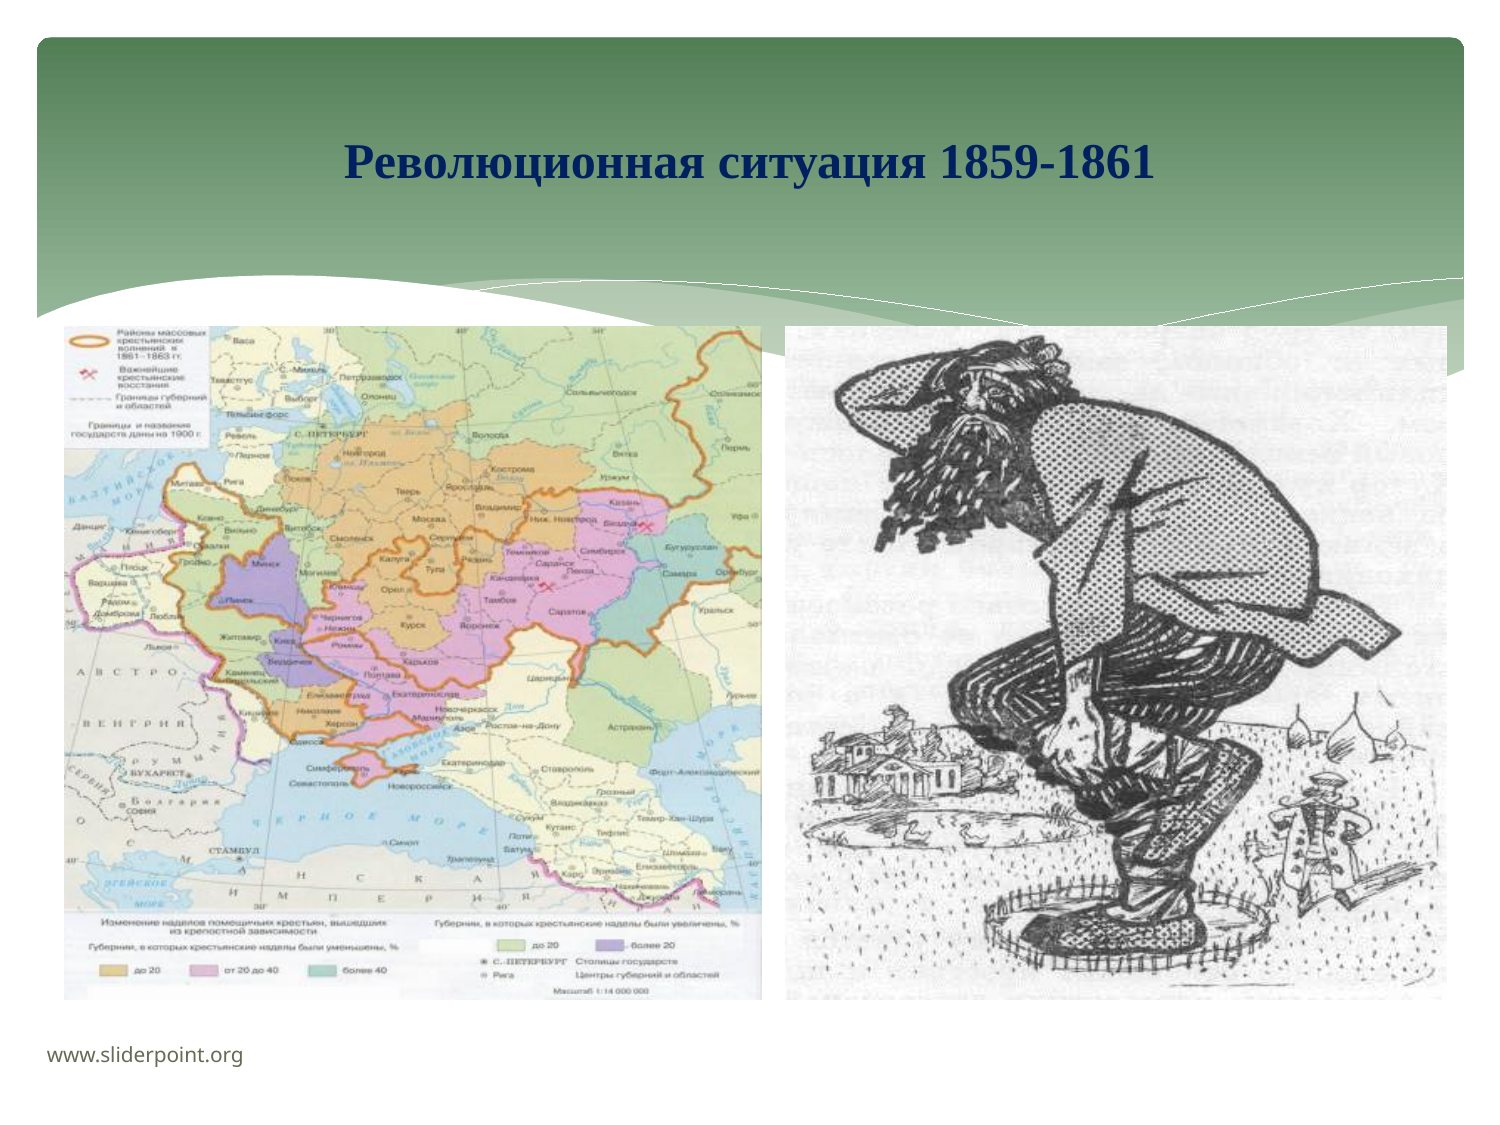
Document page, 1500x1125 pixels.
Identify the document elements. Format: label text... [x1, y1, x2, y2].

footer www.sliderpoint.org [31, 1025, 653, 1086]
title Революционная ситуация 1859-1861 [75, 55, 1425, 261]
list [785, 326, 1448, 1000]
picture [64, 326, 763, 1000]
